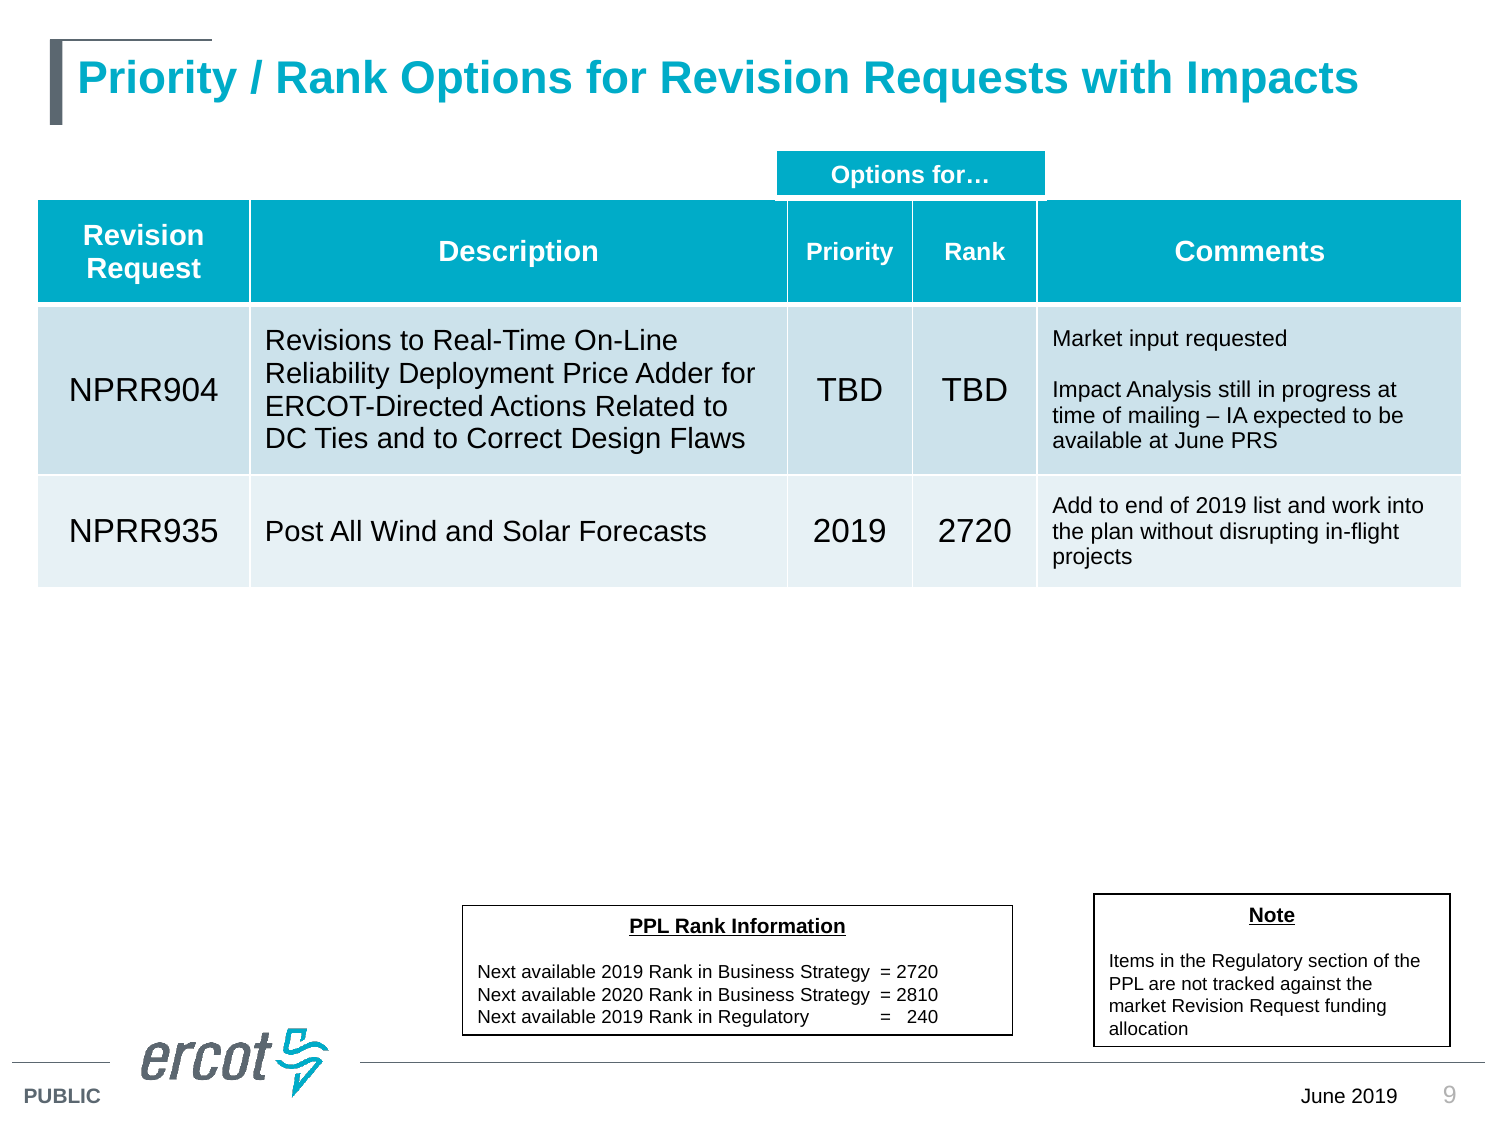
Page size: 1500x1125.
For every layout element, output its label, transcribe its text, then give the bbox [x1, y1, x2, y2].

table_cell Add to end of 2019 list and work into the plan without disrupting in-flight projects [1038, 476, 1461, 587]
table_header Rank [913, 201, 1036, 302]
table_cell NPRR935 [38, 476, 249, 587]
table_header Description [251, 200, 787, 302]
table_cell TBD [788, 307, 912, 474]
title Priority / Rank Options for Revision Requests with Impacts [62, 39, 1413, 125]
table_cell Market input requested Impact Analysis still in progress at time of mailing – IA expected to be available at June PRS [1038, 307, 1461, 474]
slide_number 9 [1412, 1076, 1488, 1112]
table_header Priority [788, 201, 912, 302]
table_header Options for… [777, 151, 1045, 195]
text_box Note Items in the Regulatory section of the PPL are not tracked against the market Revision Request funding allocation [1094, 894, 1450, 1047]
table_cell NPRR904 [38, 307, 249, 474]
text_box PPL Rank Information Next available 2019 Rank in Business Strategy = 2720 Next available 2020 Rank in Business Strategy = 2810 Next available 2019 Rank in Regulatory = 240 [462, 905, 1013, 1036]
table_cell TBD [913, 307, 1036, 474]
table_cell Post All Wind and Solar Forecasts [251, 476, 787, 587]
table_cell Revisions to Real-Time On-Line Reliability Deployment Price Adder for ERCOT-Directed Actions Related to DC Ties and to Correct Design Flaws [251, 307, 787, 474]
table_cell 2720 [913, 476, 1036, 587]
table_header Revision Request [38, 200, 249, 302]
table_header Comments [1038, 200, 1461, 302]
table_cell 2019 [788, 476, 912, 587]
picture [137, 1024, 332, 1100]
